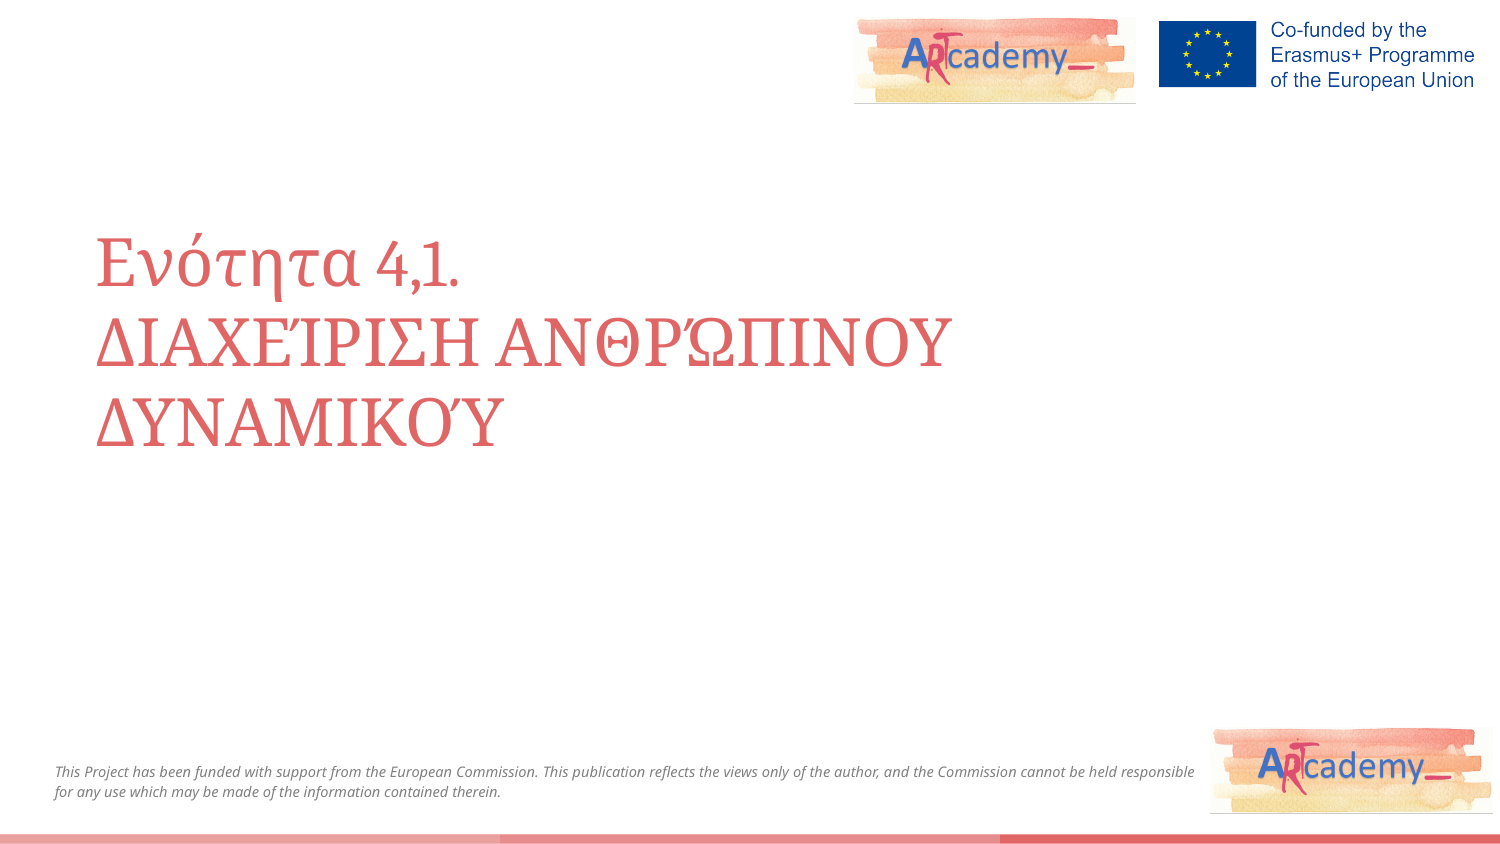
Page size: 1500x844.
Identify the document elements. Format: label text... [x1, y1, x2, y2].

picture [1210, 709, 1493, 844]
picture [1158, 21, 1474, 91]
title Ενότητα 4,1. ΔΙΑΧΕΊΡΙΣΗ ΑΝΘΡΏΠΙΝΟΥ ΔΥΝΑΜΙΚΟΎ [80, 204, 1269, 465]
picture [854, 0, 1137, 134]
text_box This Project has been funded with support from the European Commission. This publication reflects the views only of the author, and the Commission cannot be held responsible for any use which may be made of the information contained therein. [39, 754, 1205, 799]
